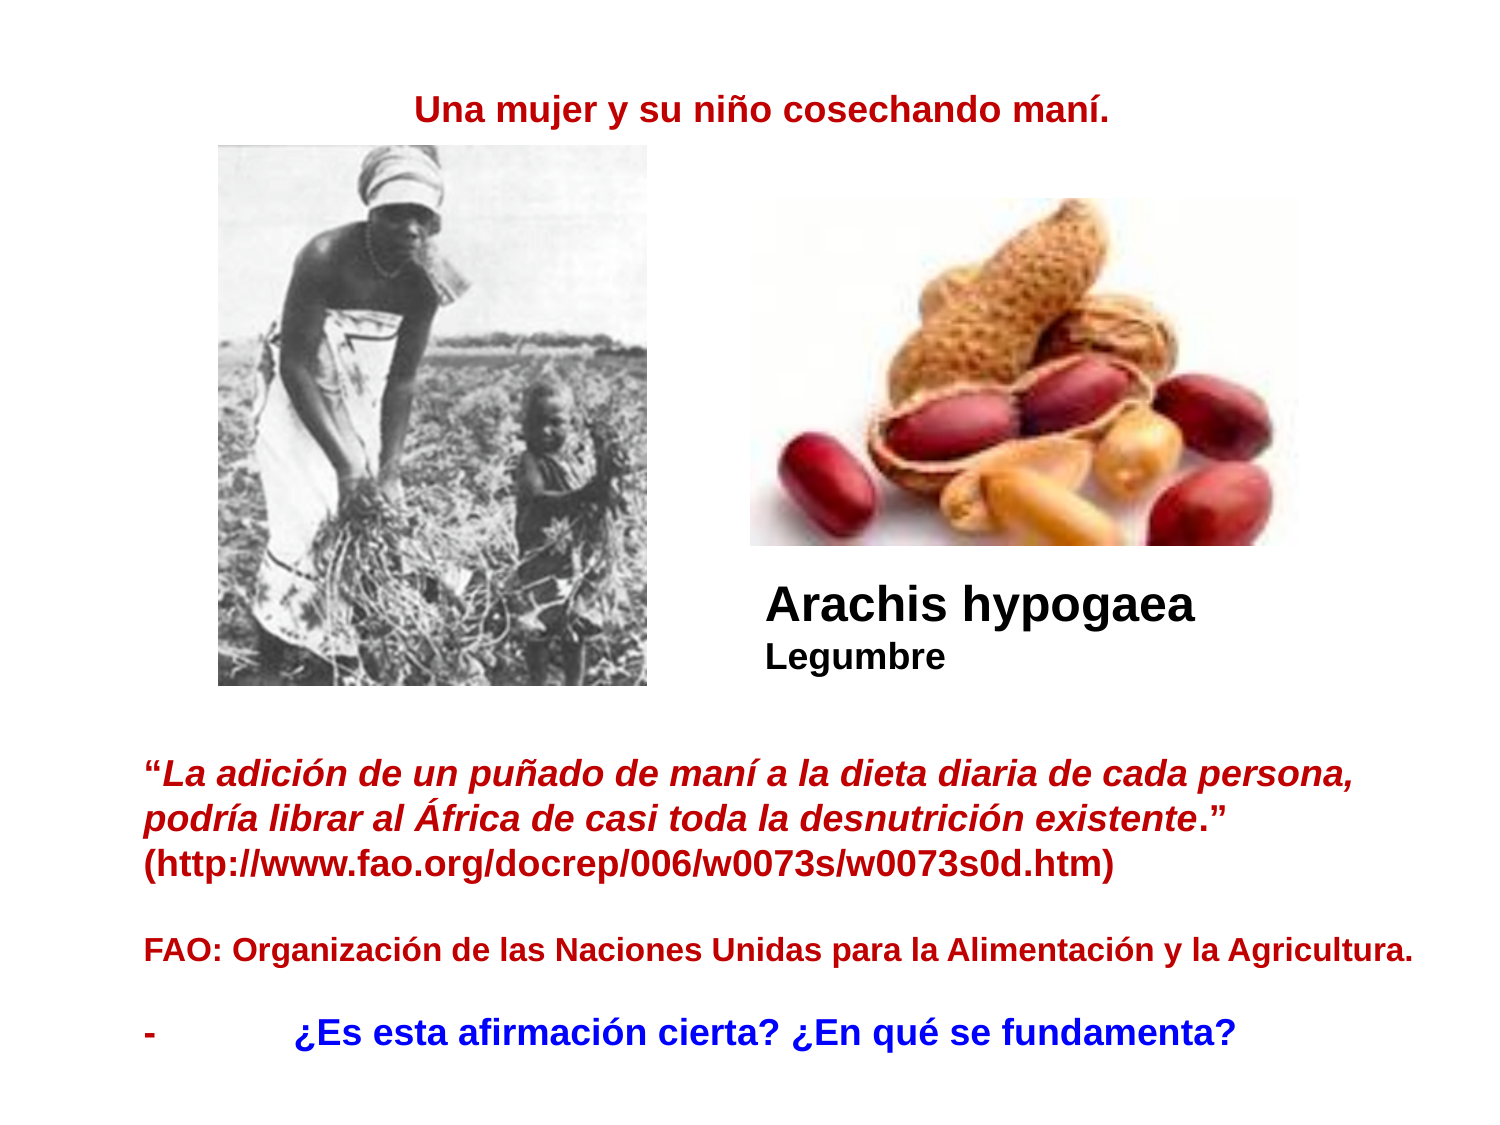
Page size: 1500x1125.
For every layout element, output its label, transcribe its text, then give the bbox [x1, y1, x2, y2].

text_box “La adición de un puñado de maní a la dieta diaria de cada persona, podría librar al África de casi toda la desnutrición existente.” (http://www.fao.org/docrep/006/w0073s/w0073s0d.htm) FAO: Organización de las Naciones Unidas para la Alimentación y la Agricultura. - ¿Es esta afirmación cierta? ¿En qué se fundamenta? [128, 741, 1452, 1061]
text_box Una mujer y su niño cosechando maní. [123, 78, 1412, 138]
picture [218, 145, 647, 686]
text_box Arachis hypogaea Legumbre [750, 564, 1299, 684]
picture [749, 198, 1300, 546]
